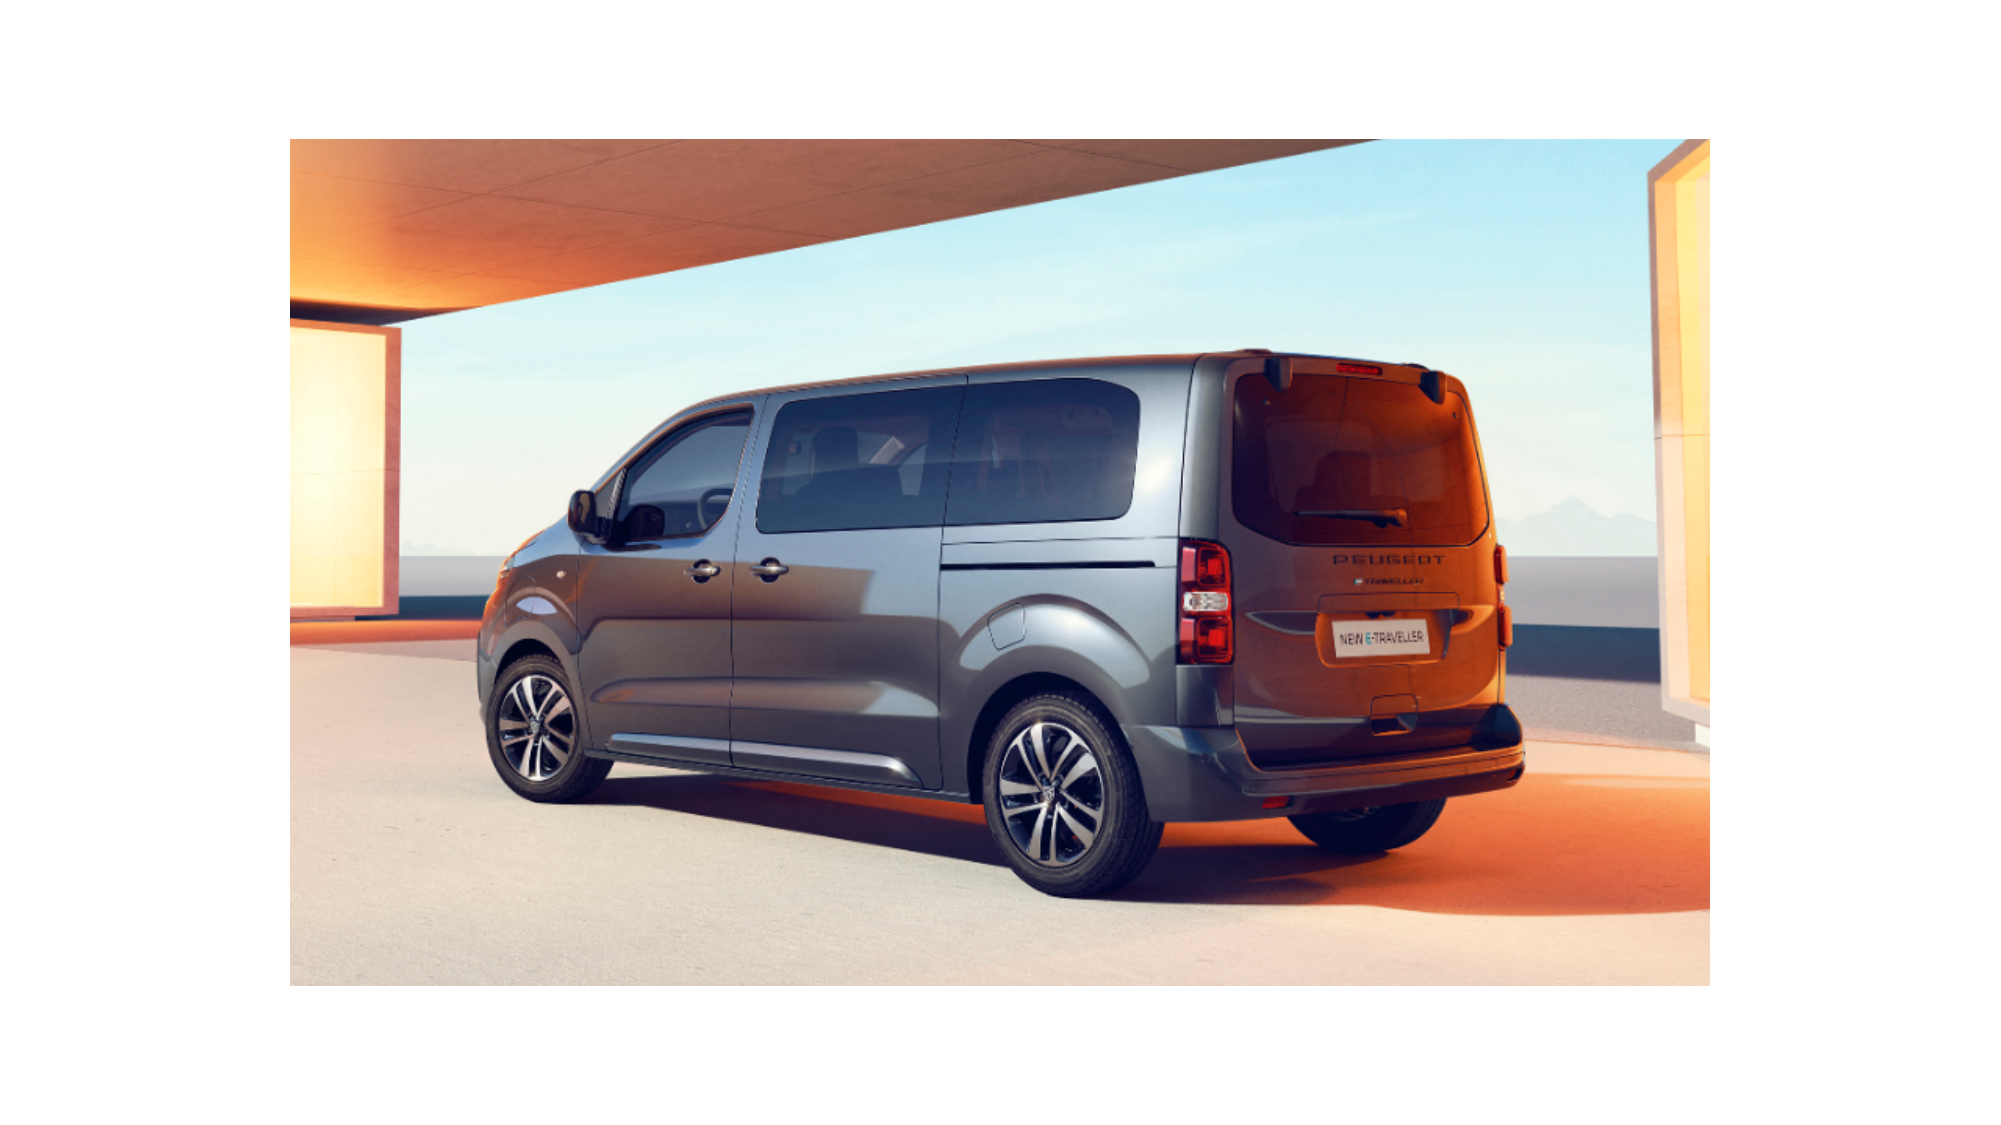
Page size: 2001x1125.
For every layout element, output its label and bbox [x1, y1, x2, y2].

picture [290, 138, 1710, 987]
